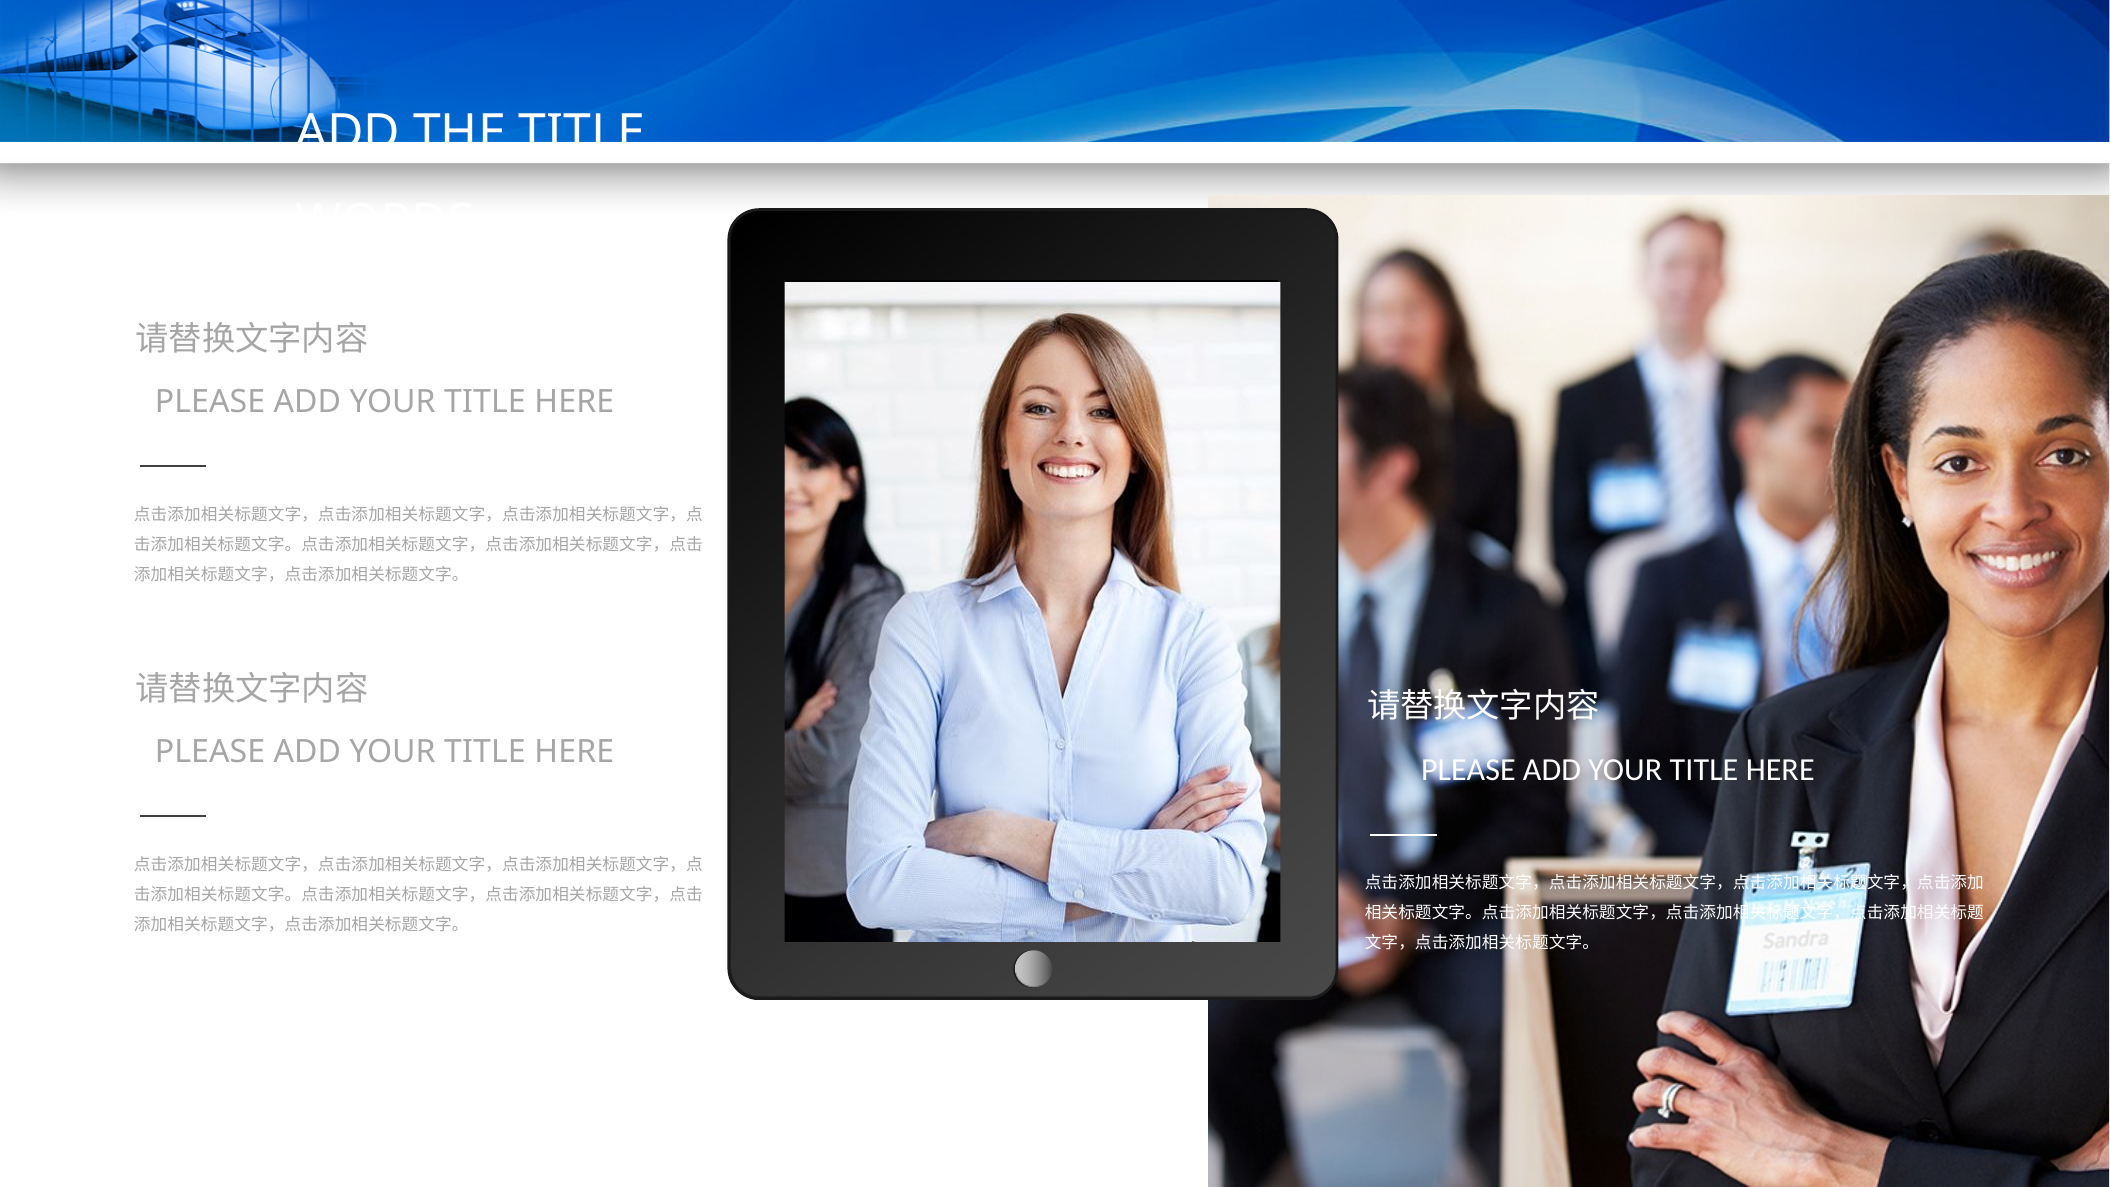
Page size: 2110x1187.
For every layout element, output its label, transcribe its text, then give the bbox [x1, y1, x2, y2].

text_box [119, 309, 727, 593]
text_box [726, 208, 1339, 1000]
text_box ADD THE TITLE WORDS [280, 61, 813, 257]
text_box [1349, 676, 2000, 961]
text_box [119, 659, 727, 943]
text_box [1207, 194, 2110, 1187]
picture [0, 0, 2110, 1187]
